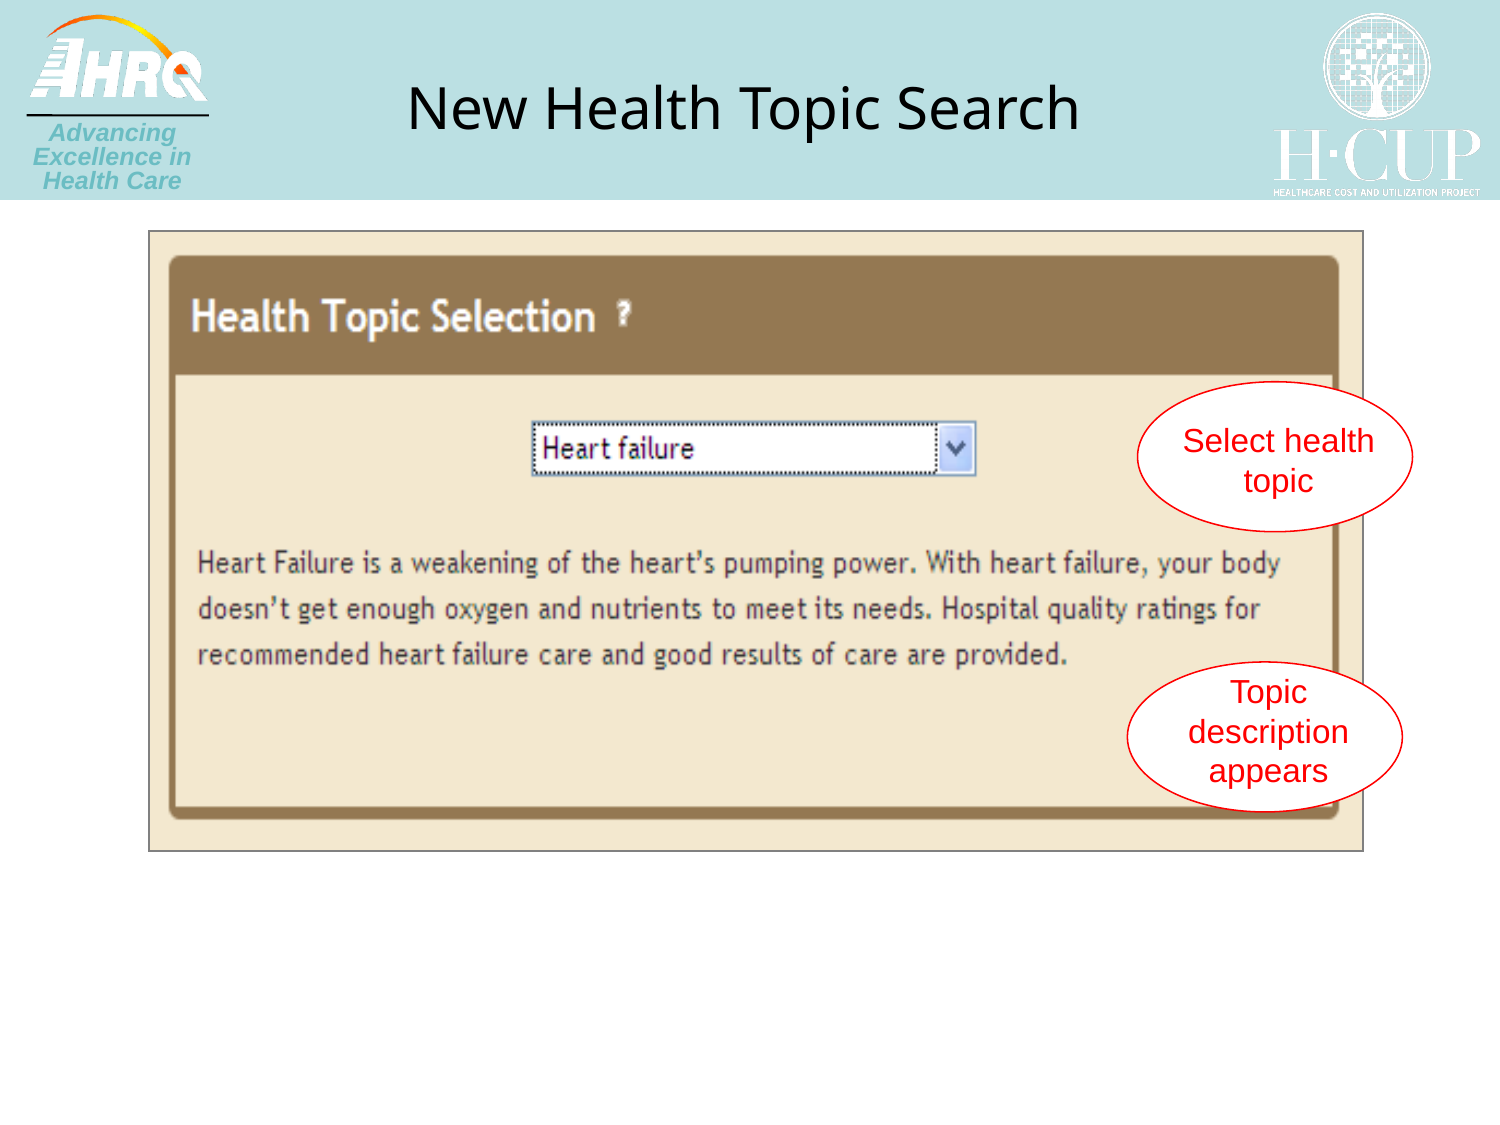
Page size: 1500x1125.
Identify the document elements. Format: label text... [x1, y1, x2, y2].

picture [26, 12, 211, 104]
picture [1270, 10, 1483, 199]
title New Health Topic Search [249, 12, 1238, 201]
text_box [149, 231, 1413, 851]
